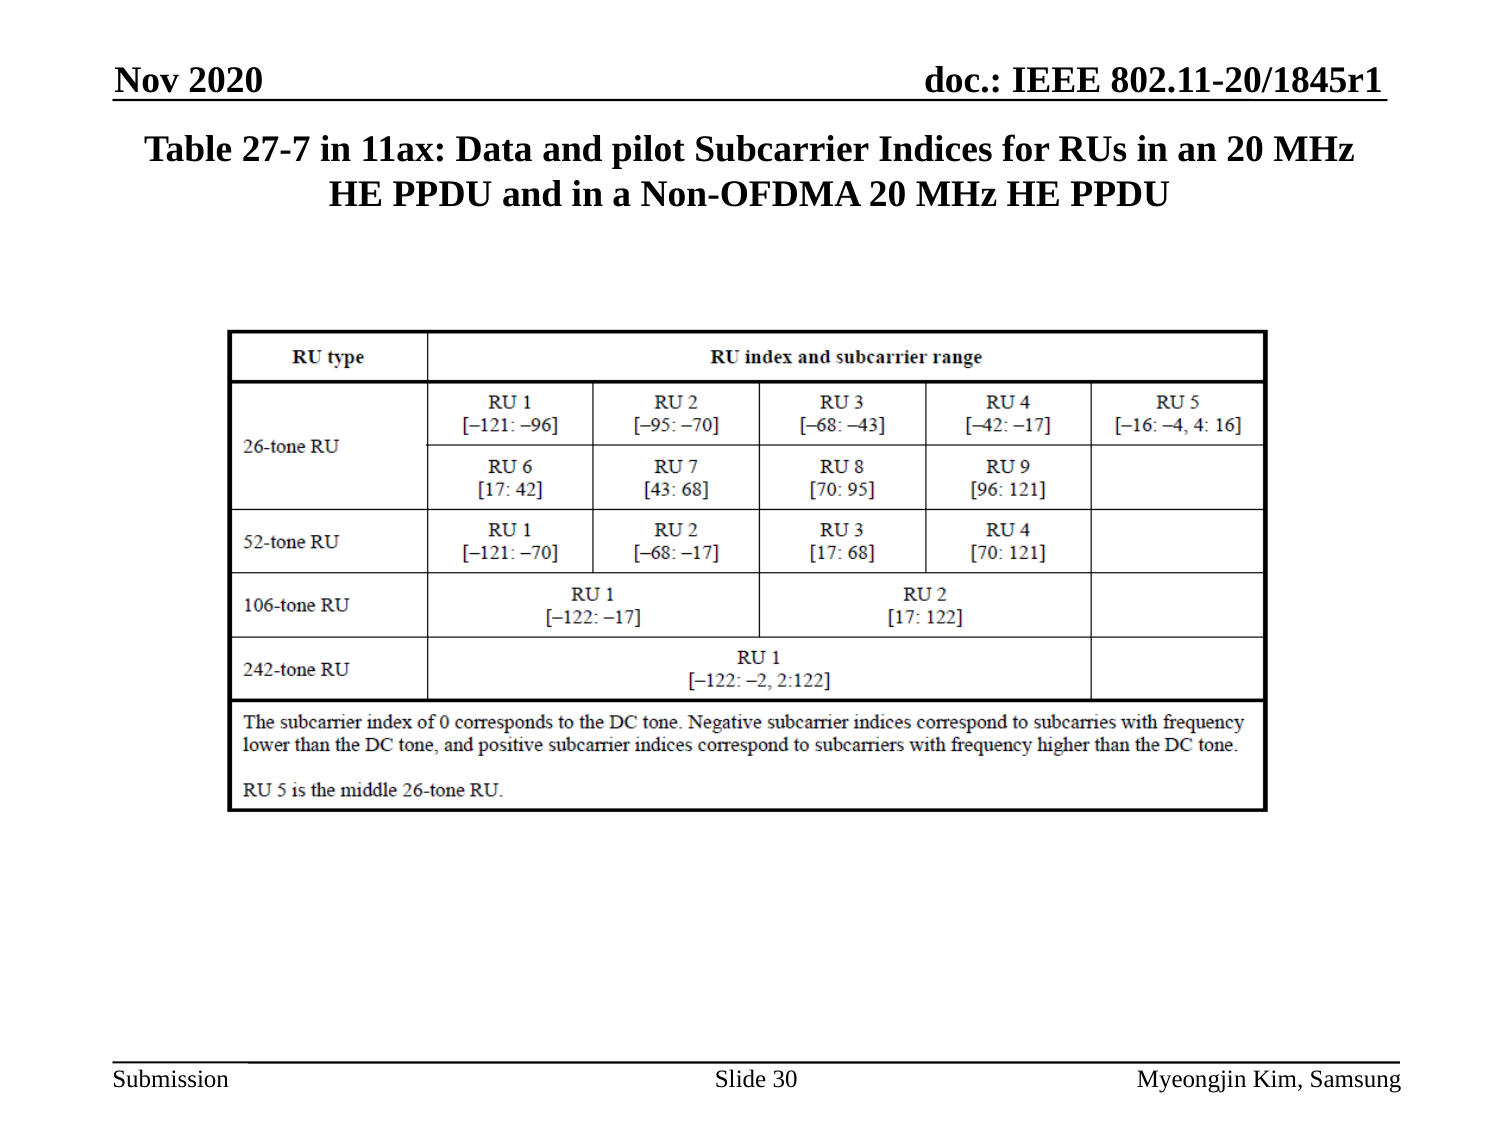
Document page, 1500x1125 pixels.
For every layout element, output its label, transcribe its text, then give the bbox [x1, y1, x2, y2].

title Table 27-7 in 11ax: Data and pilot Subcarrier Indices for RUs in an 20 MHz HE PPDU and in a Non-OFDMA 20 MHz HE PPDU [112, 112, 1388, 226]
picture [224, 324, 1276, 818]
slide_number Slide 30 [712, 1061, 800, 1093]
footer Myeongjin Kim, Samsung [1130, 1061, 1402, 1093]
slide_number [114, 54, 309, 101]
